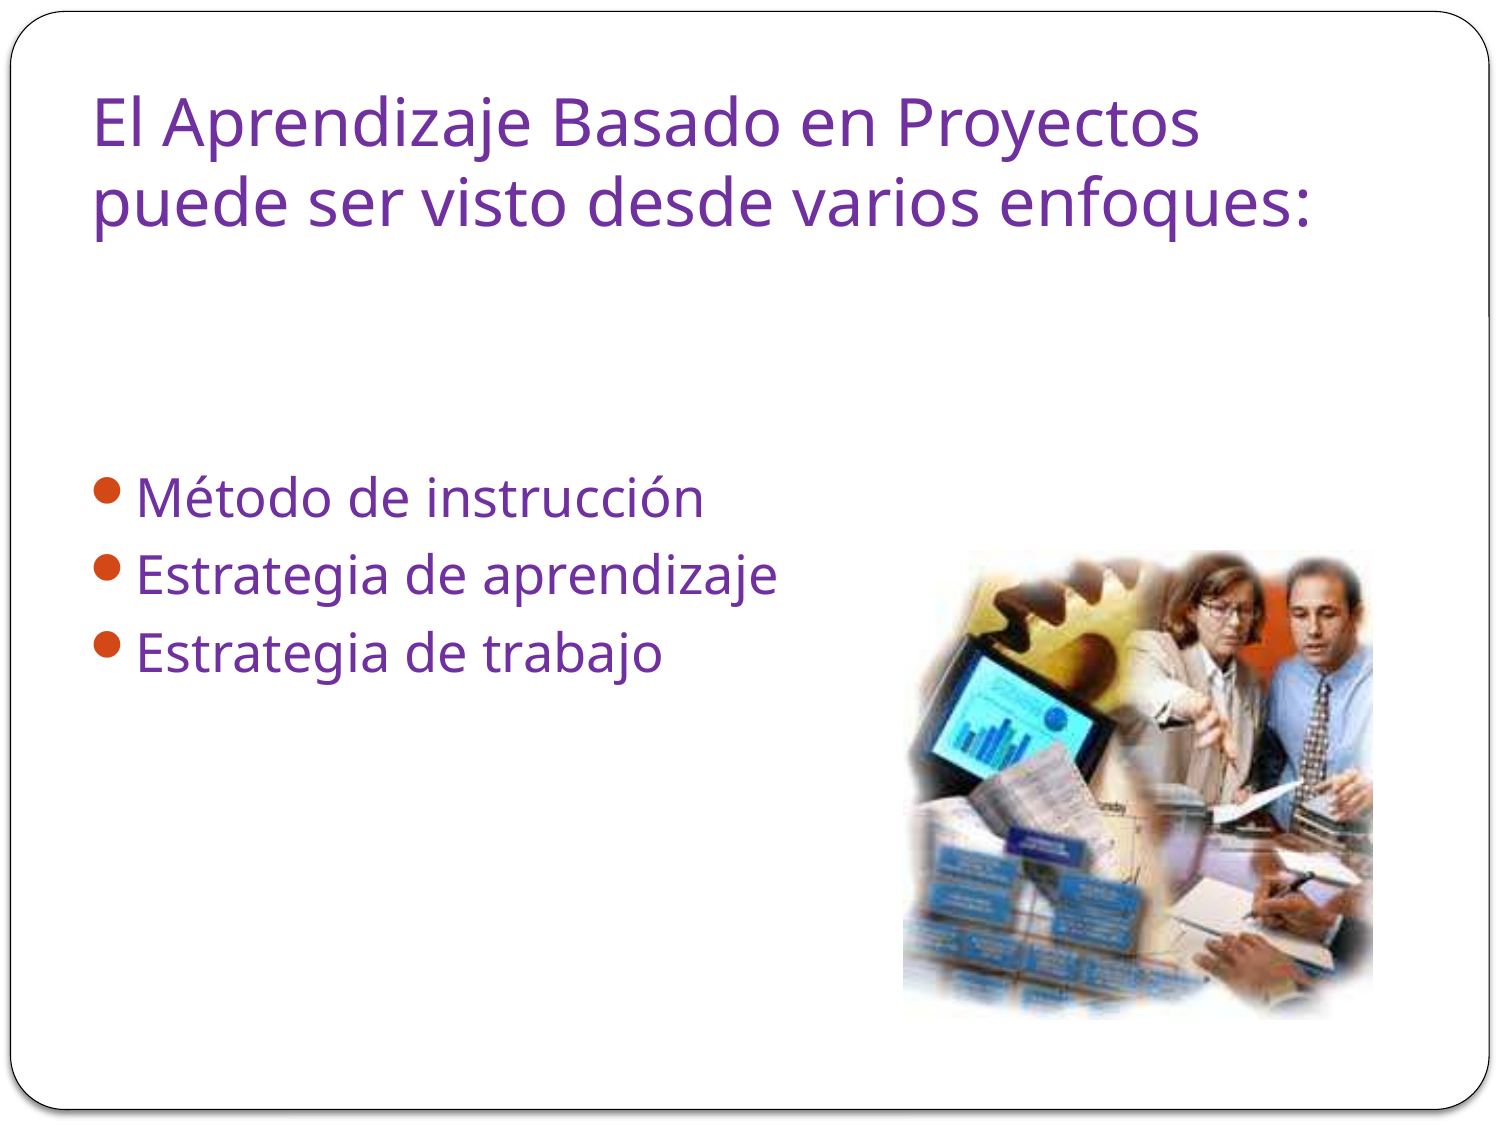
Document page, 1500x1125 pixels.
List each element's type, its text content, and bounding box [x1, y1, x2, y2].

list Método de instrucción Estrategia de aprendizaje Estrategia de trabajo [75, 456, 975, 835]
title El Aprendizaje Basado en Proyectos puede ser visto desde varios enfoques: [76, 137, 1427, 325]
picture [903, 550, 1373, 1020]
